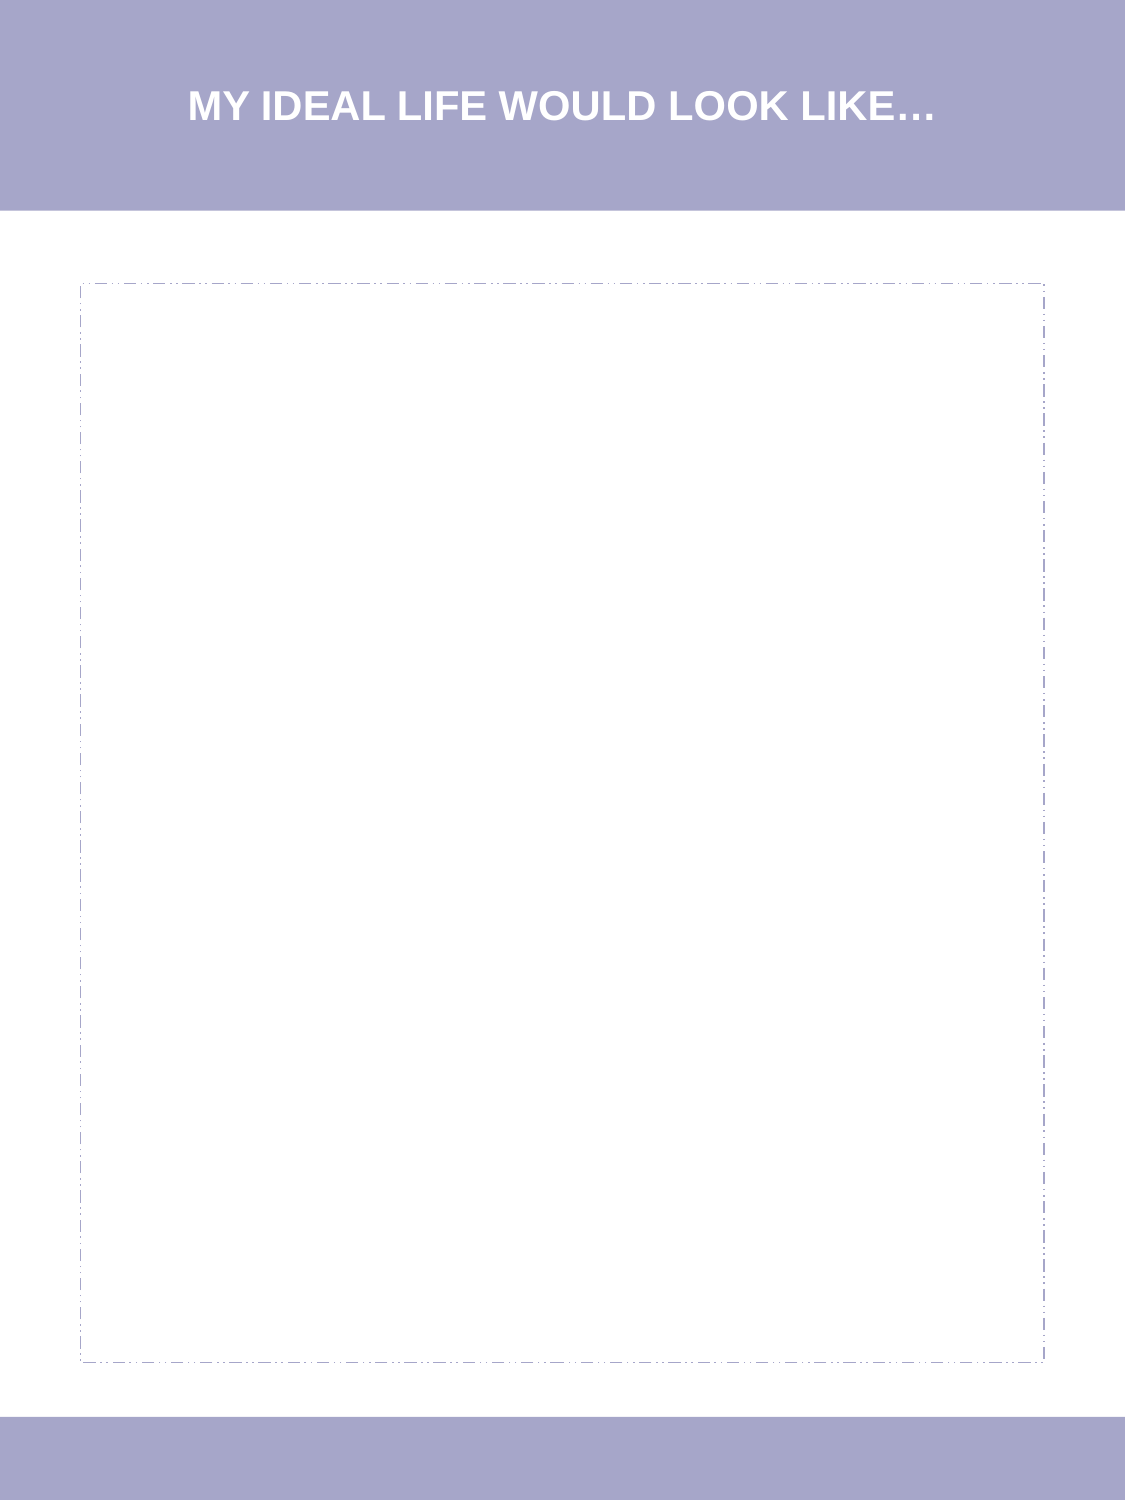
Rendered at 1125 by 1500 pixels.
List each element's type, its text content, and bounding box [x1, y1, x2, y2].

text_box [0, 0, 1125, 213]
text_box [79, 281, 1046, 1365]
text_box MY IDEAL LIFE WOULD LOOK LIKE… [80, 71, 1045, 137]
text_box [0, 1415, 1125, 1500]
